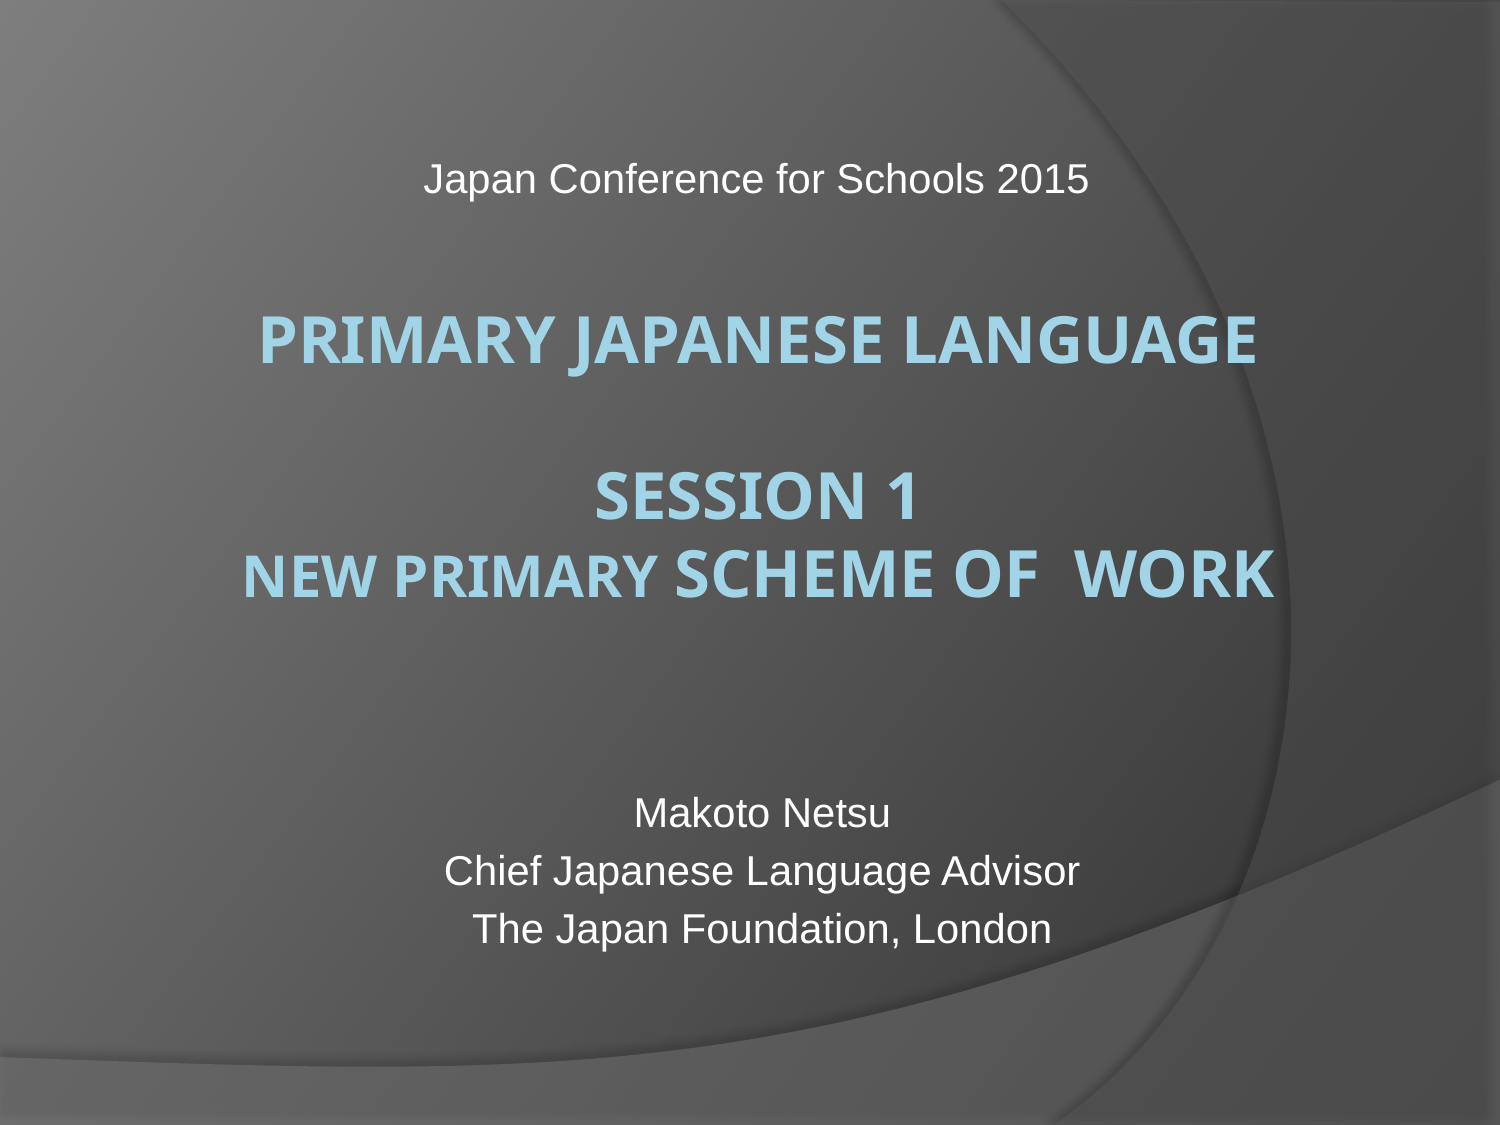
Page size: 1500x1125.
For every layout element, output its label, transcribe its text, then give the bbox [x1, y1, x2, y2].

subtitle Makoto Netsu Chief Japanese Language Advisor The Japan Foundation, London [76, 716, 1441, 953]
text_box Japan Conference for Schools 2015 [70, 125, 1435, 203]
title Primary Japanese Language Session 1 New Primary Scheme of WORK [76, 290, 1441, 622]
